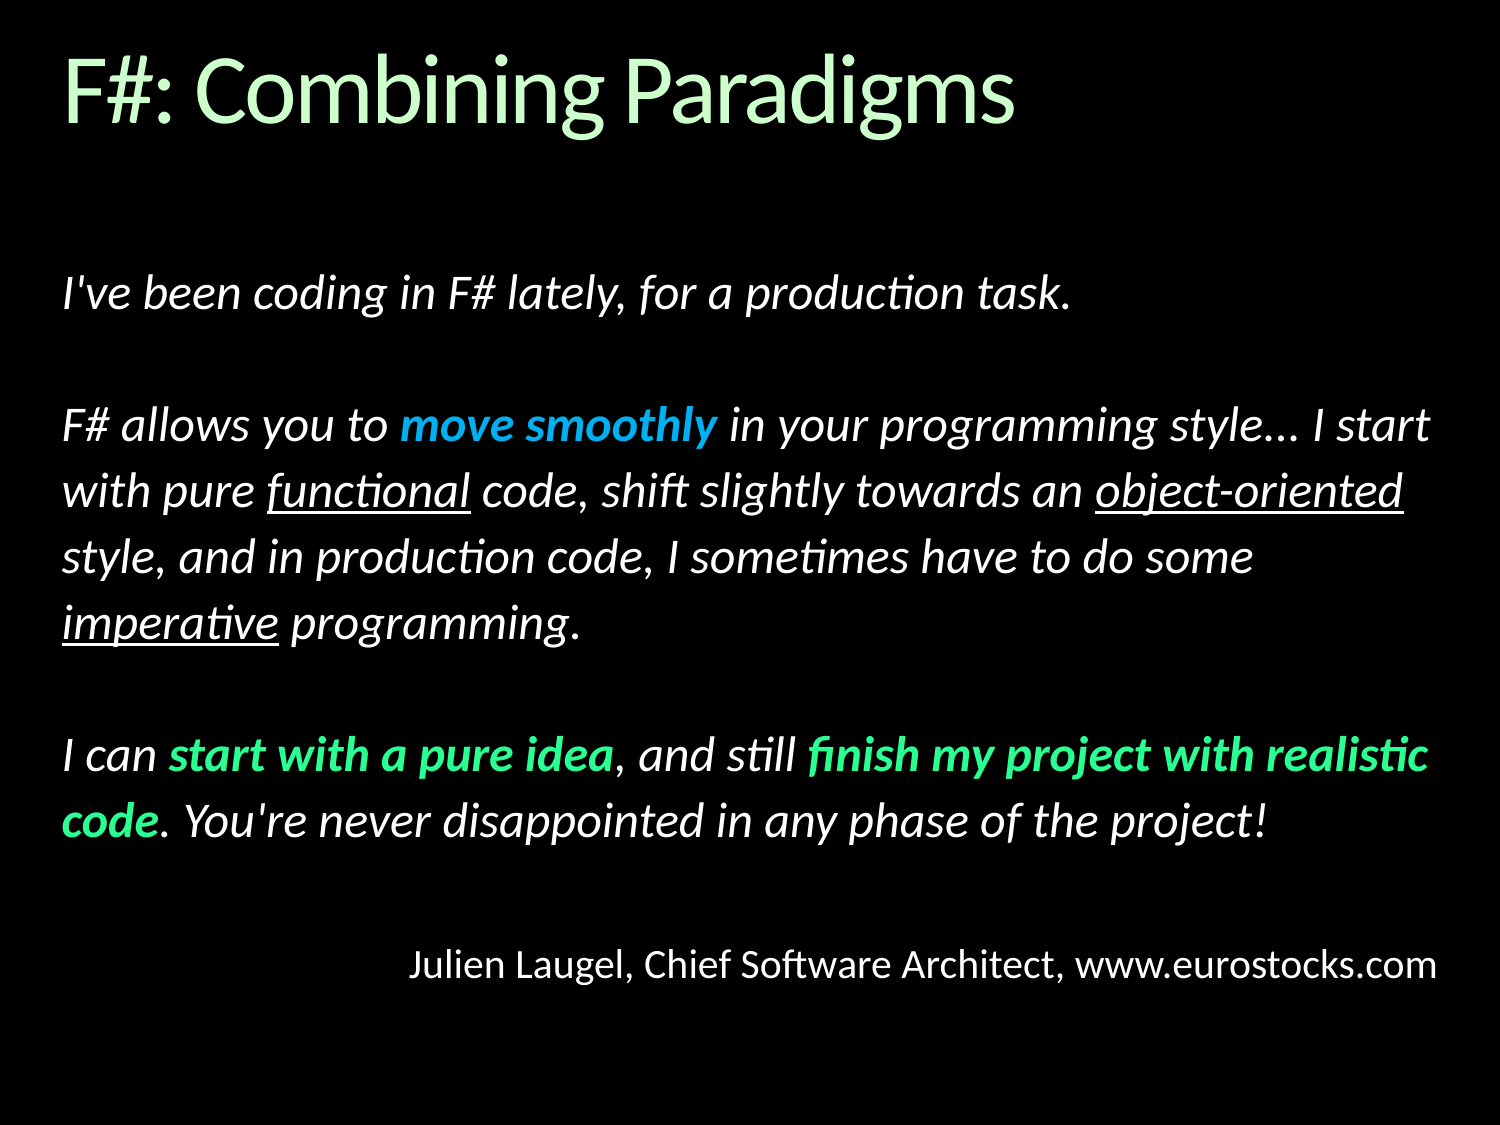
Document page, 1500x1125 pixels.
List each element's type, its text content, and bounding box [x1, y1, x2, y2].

title F#: Combining Paradigms [62, 37, 1438, 147]
text_box I've been coding in F# lately, for a production task. F# allows you to move smoothly in your programming style... I start with pure functional code, shift slightly towards an object-oriented style, and in production code, I sometimes have to do some imperative programming. I can start with a pure idea, and still finish my project with realistic code. You're never disappointed in any phase of the project! Julien Laugel, Chief Software Architect, www.eurostocks.com [46, 246, 1454, 1065]
